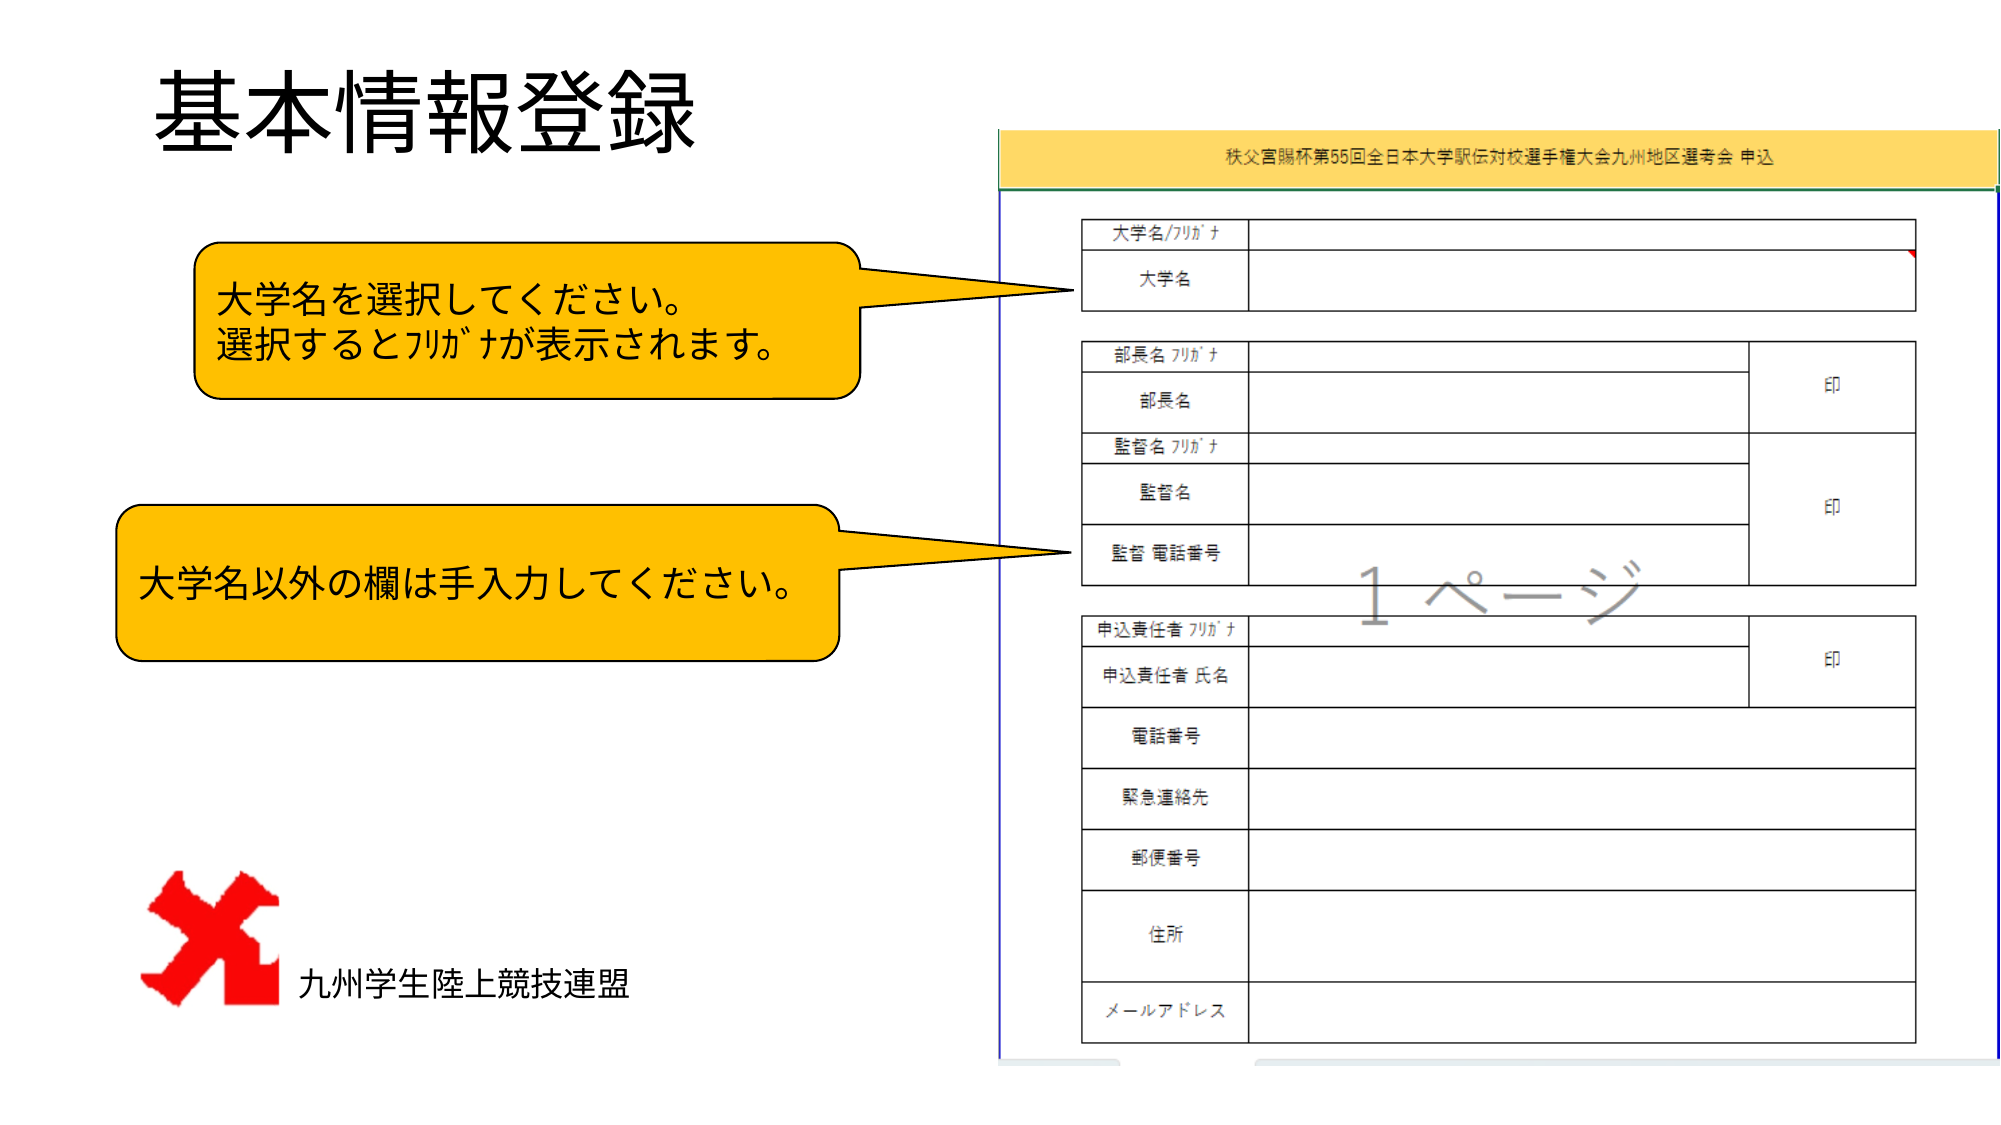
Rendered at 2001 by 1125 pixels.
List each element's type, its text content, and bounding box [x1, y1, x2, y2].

picture [998, 129, 2000, 1066]
text_box 大学名以外の欄は手入力してください。 [115, 503, 998, 663]
text_box 大学名を選択してください。 選択するとﾌﾘｶﾞﾅが表示されます。 [193, 241, 998, 400]
picture [137, 863, 284, 1014]
title 基本情報登録 [137, 59, 1863, 174]
